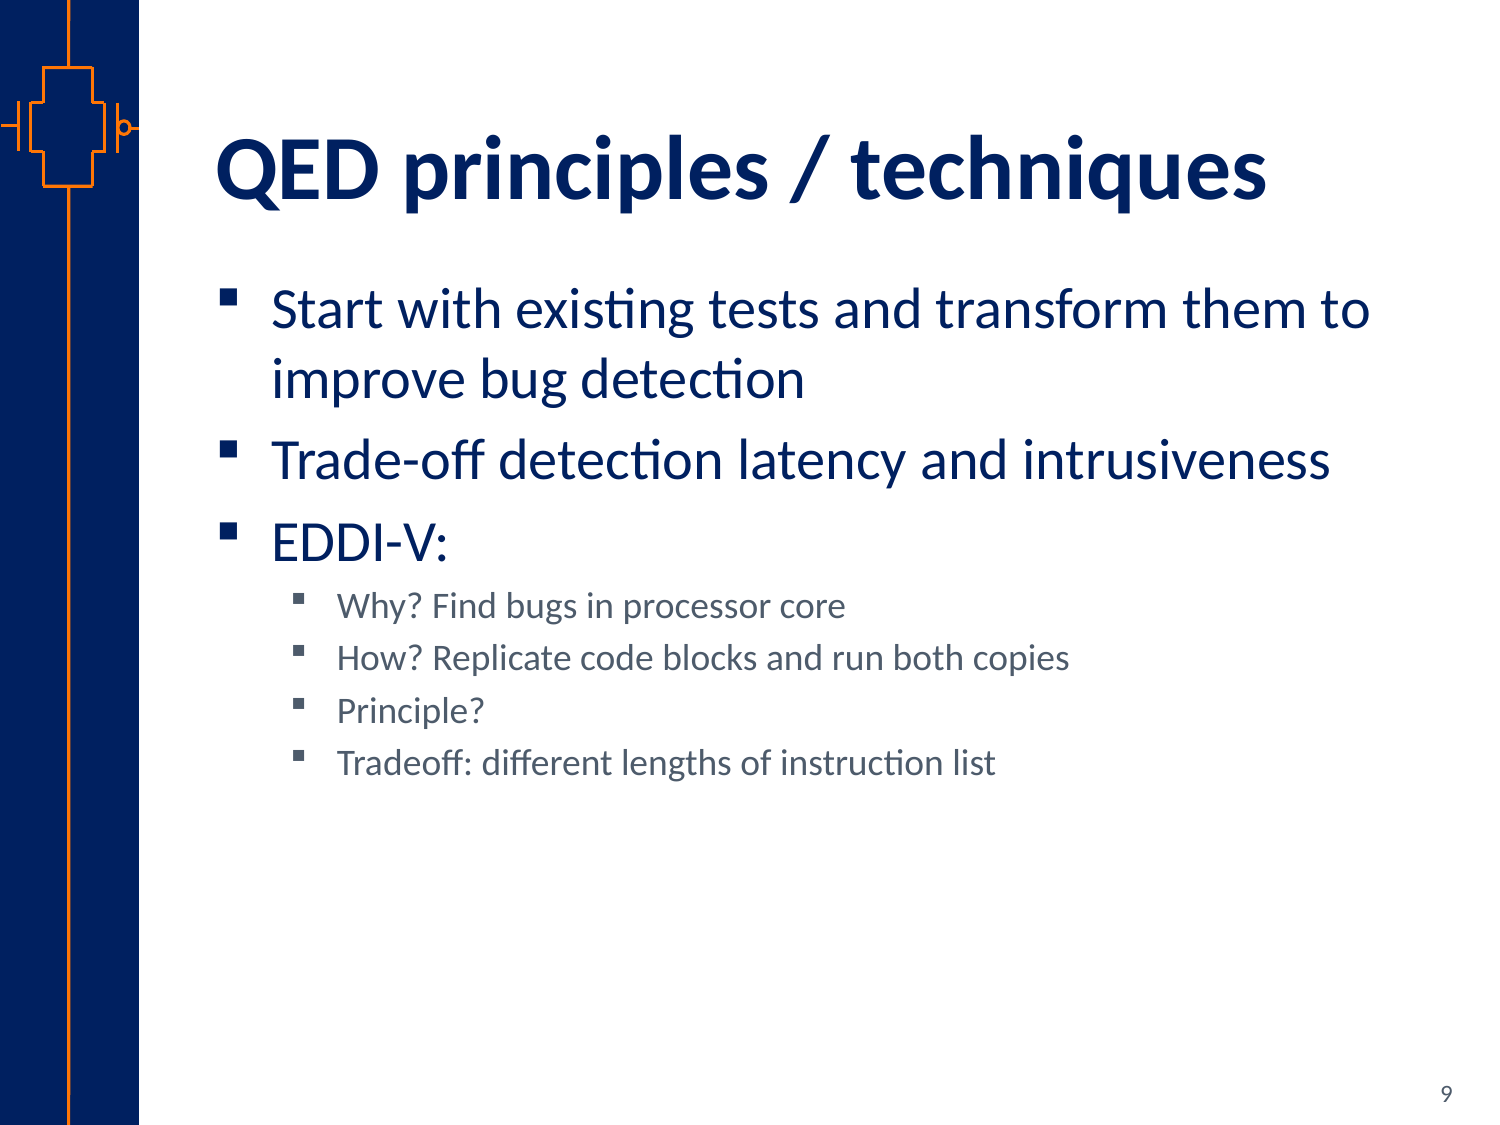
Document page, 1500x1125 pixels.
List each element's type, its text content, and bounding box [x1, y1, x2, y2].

title QED principles / techniques [200, 37, 1388, 225]
list Start with existing tests and transform them to improve bug detection Trade-off detection latency and intrusiveness EDDI-V: Why? Find bugs in processor core How? Replicate code blocks and run both copies Principle? Tradeoff: different lengths of instruction list [200, 262, 1425, 988]
slide_number 9 [1425, 1062, 1488, 1123]
